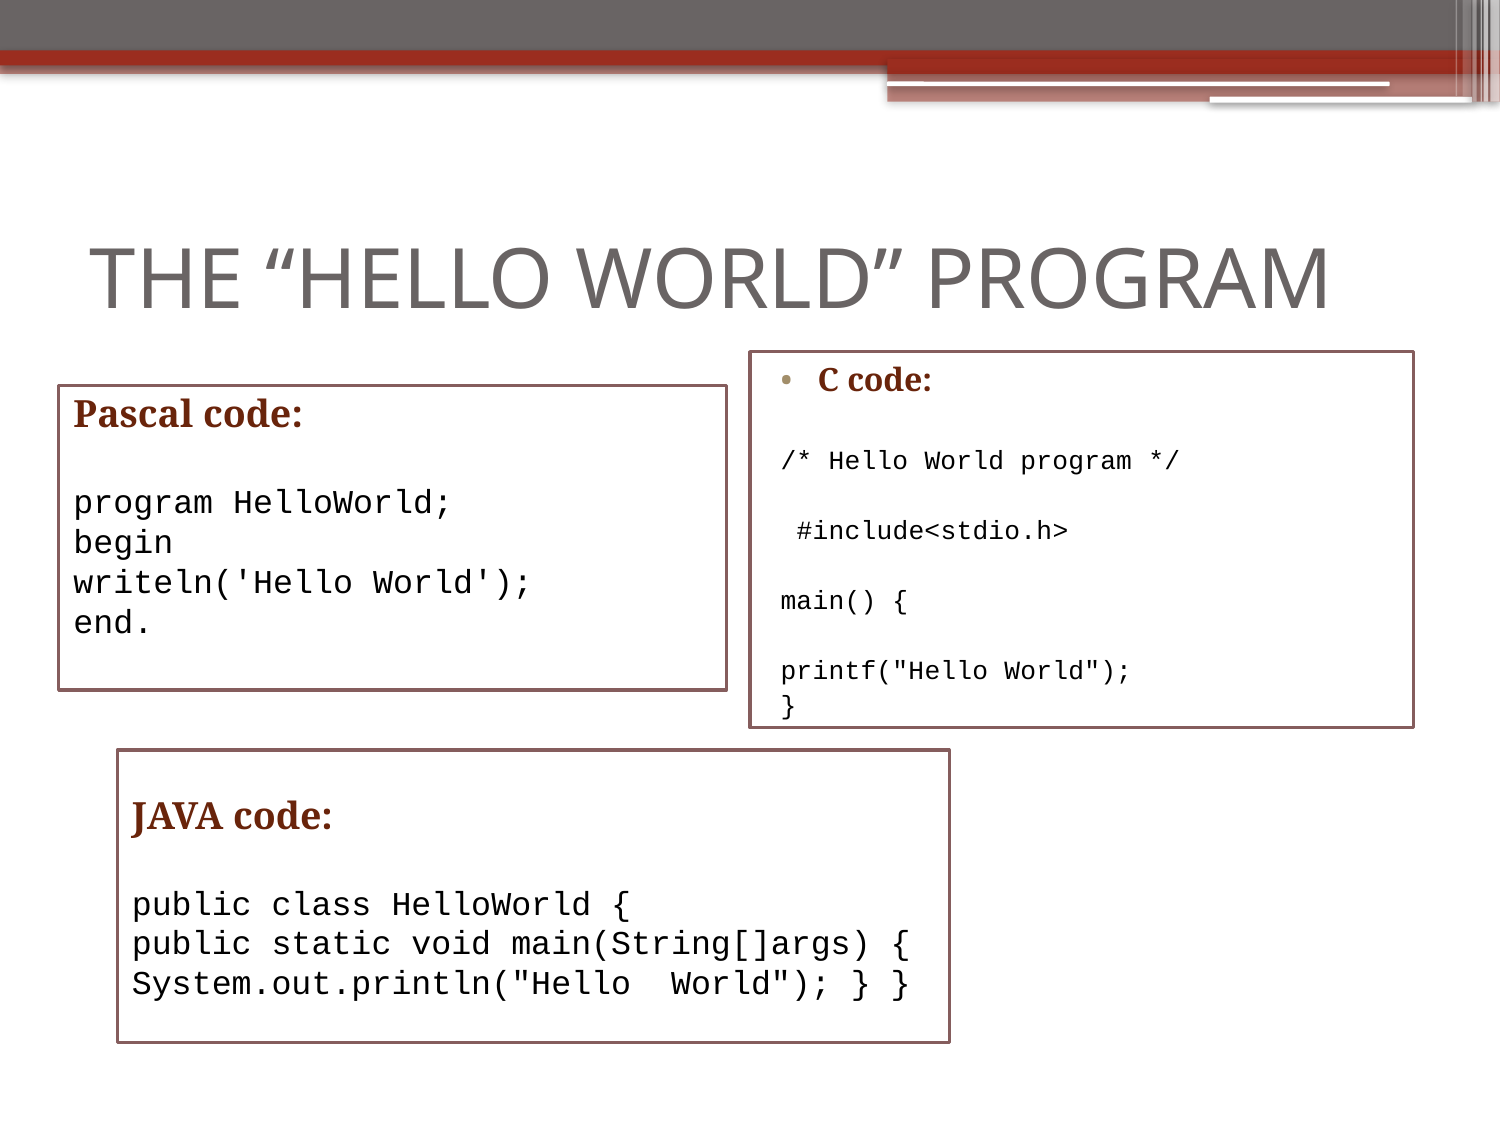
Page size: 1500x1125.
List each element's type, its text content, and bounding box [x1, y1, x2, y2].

title THE “HELLO WORLD” PROGRAM [75, 187, 1425, 363]
text_box Pascal code: program HelloWorld; begin writeln('Hello World'); end. [57, 384, 728, 692]
text_box JAVA code: public class HelloWorld { public static void main(String[]args) { System.out.println("Hello World"); } } [116, 748, 951, 1044]
list C code: /* Hello World program */ #include<stdio.h> main() { printf("Hello World"); } [748, 350, 1415, 729]
